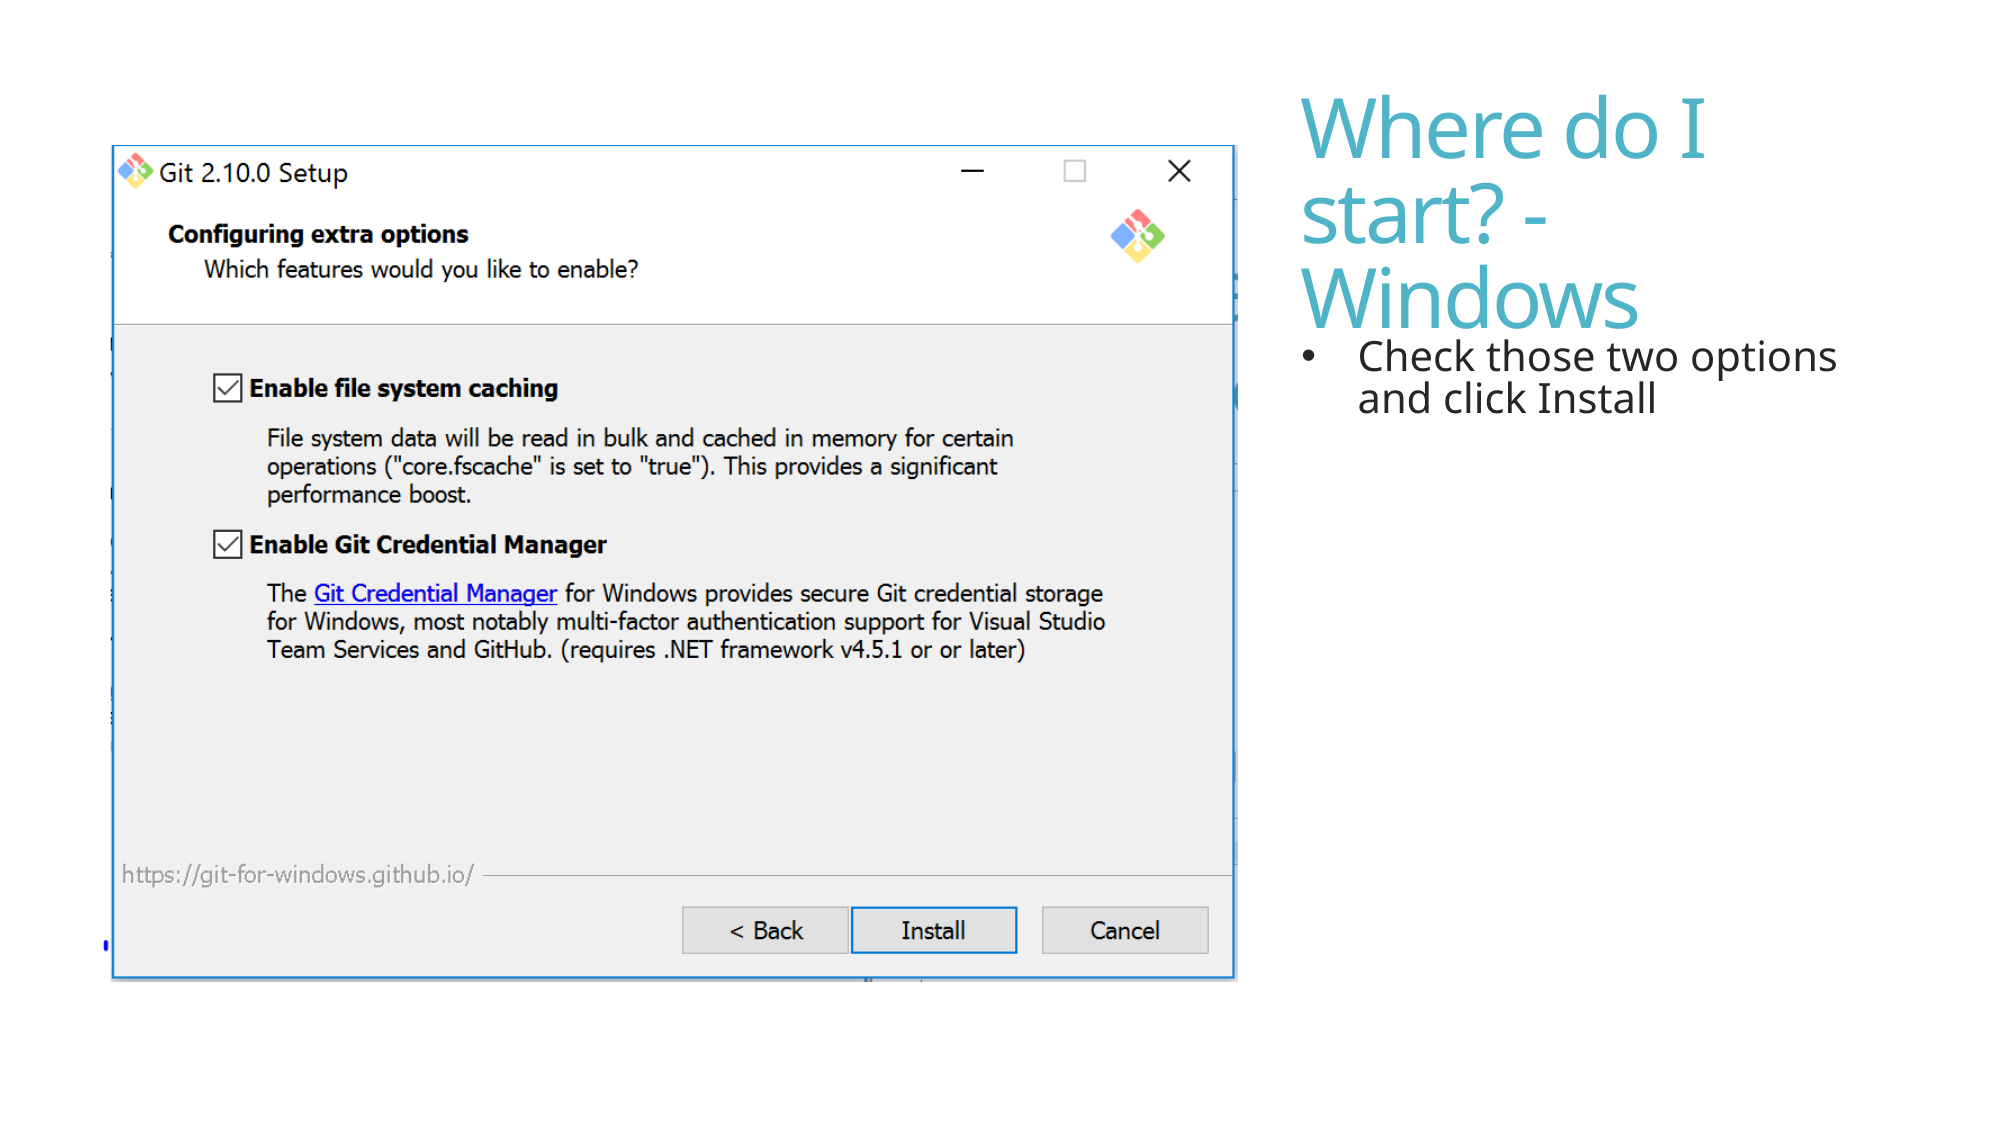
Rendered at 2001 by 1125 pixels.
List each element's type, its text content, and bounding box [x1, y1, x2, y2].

title Where do I start? - Windows [1285, 81, 1894, 329]
picture [103, 144, 1239, 982]
list Check those two options and click Install [1285, 329, 1894, 964]
